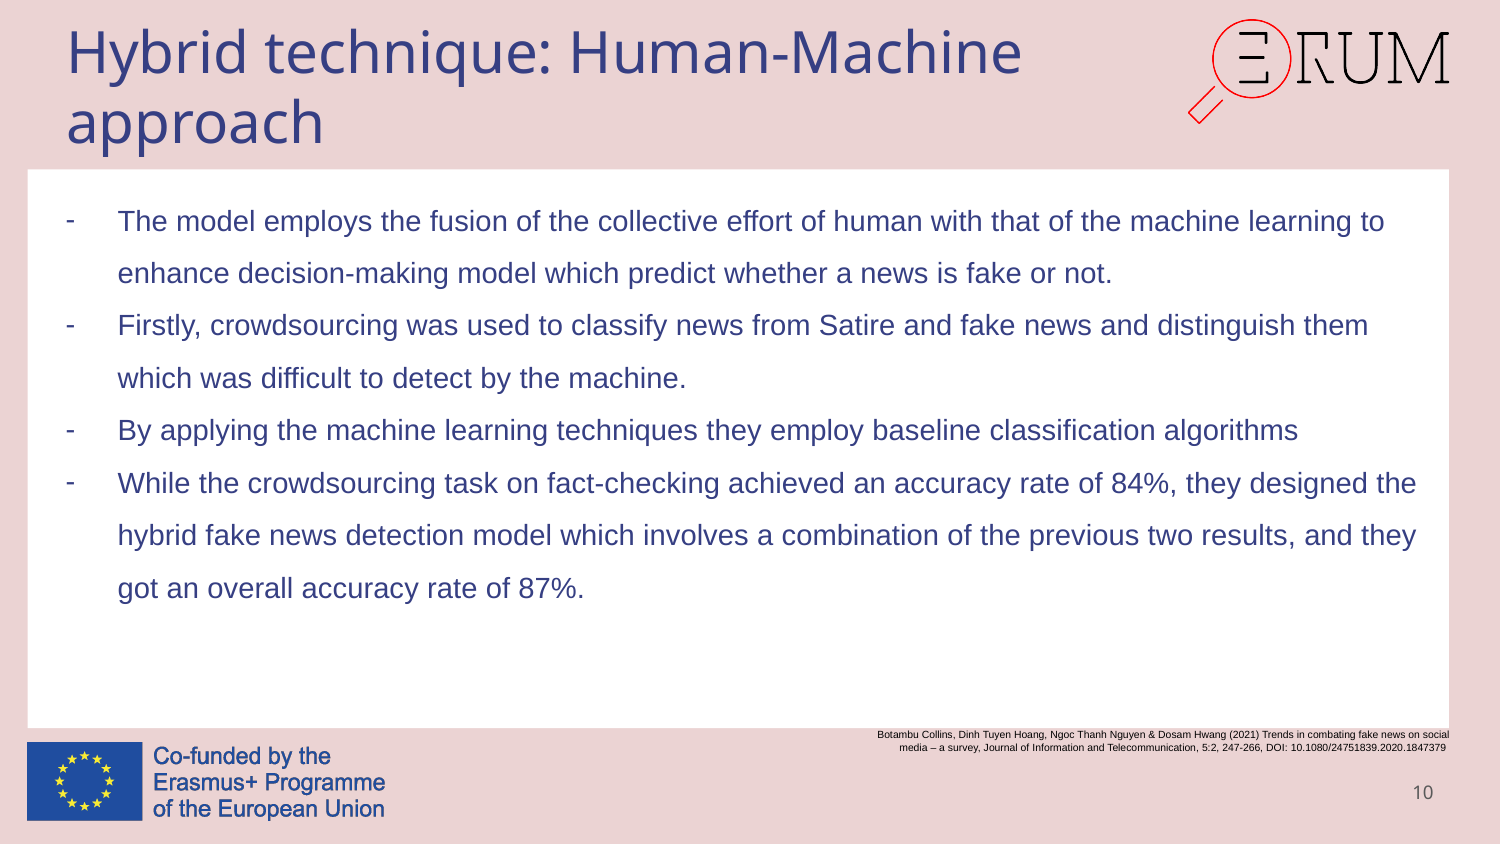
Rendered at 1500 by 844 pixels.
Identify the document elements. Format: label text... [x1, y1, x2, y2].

title Hybrid technique: Human-Machine approach [51, 0, 1168, 94]
slide_number 10 [1358, 766, 1449, 826]
picture [27, 742, 385, 821]
list The model employs the fusion of the collective effort of human with that of the machine learning to enhance decision-making model which predict whether a news is fake or not. Firstly, crowdsourcing was used to classify news from Satire and fake news and distinguish them which was difficult to detect by the machine. By applying the machine learning techniques they employ baseline classification algorithms While the crowdsourcing task on fact-checking achieved an accuracy rate of 84%, they designed the hybrid fake news detection model which involves a combination of the previous two results, and they got an overall accuracy rate of 87%. [27, 169, 1449, 729]
picture [1136, 0, 1500, 137]
text_box Botambu Collins, Dinh Tuyen Hoang, Ngoc Thanh Nguyen & Dosam Hwang (2021) Trends in combating fake news on social media – a survey, Journal of Information and Telecommunication, 5:2, 247-266, DOI: 10.1080/24751839.2020.1847379 [851, 715, 1467, 766]
